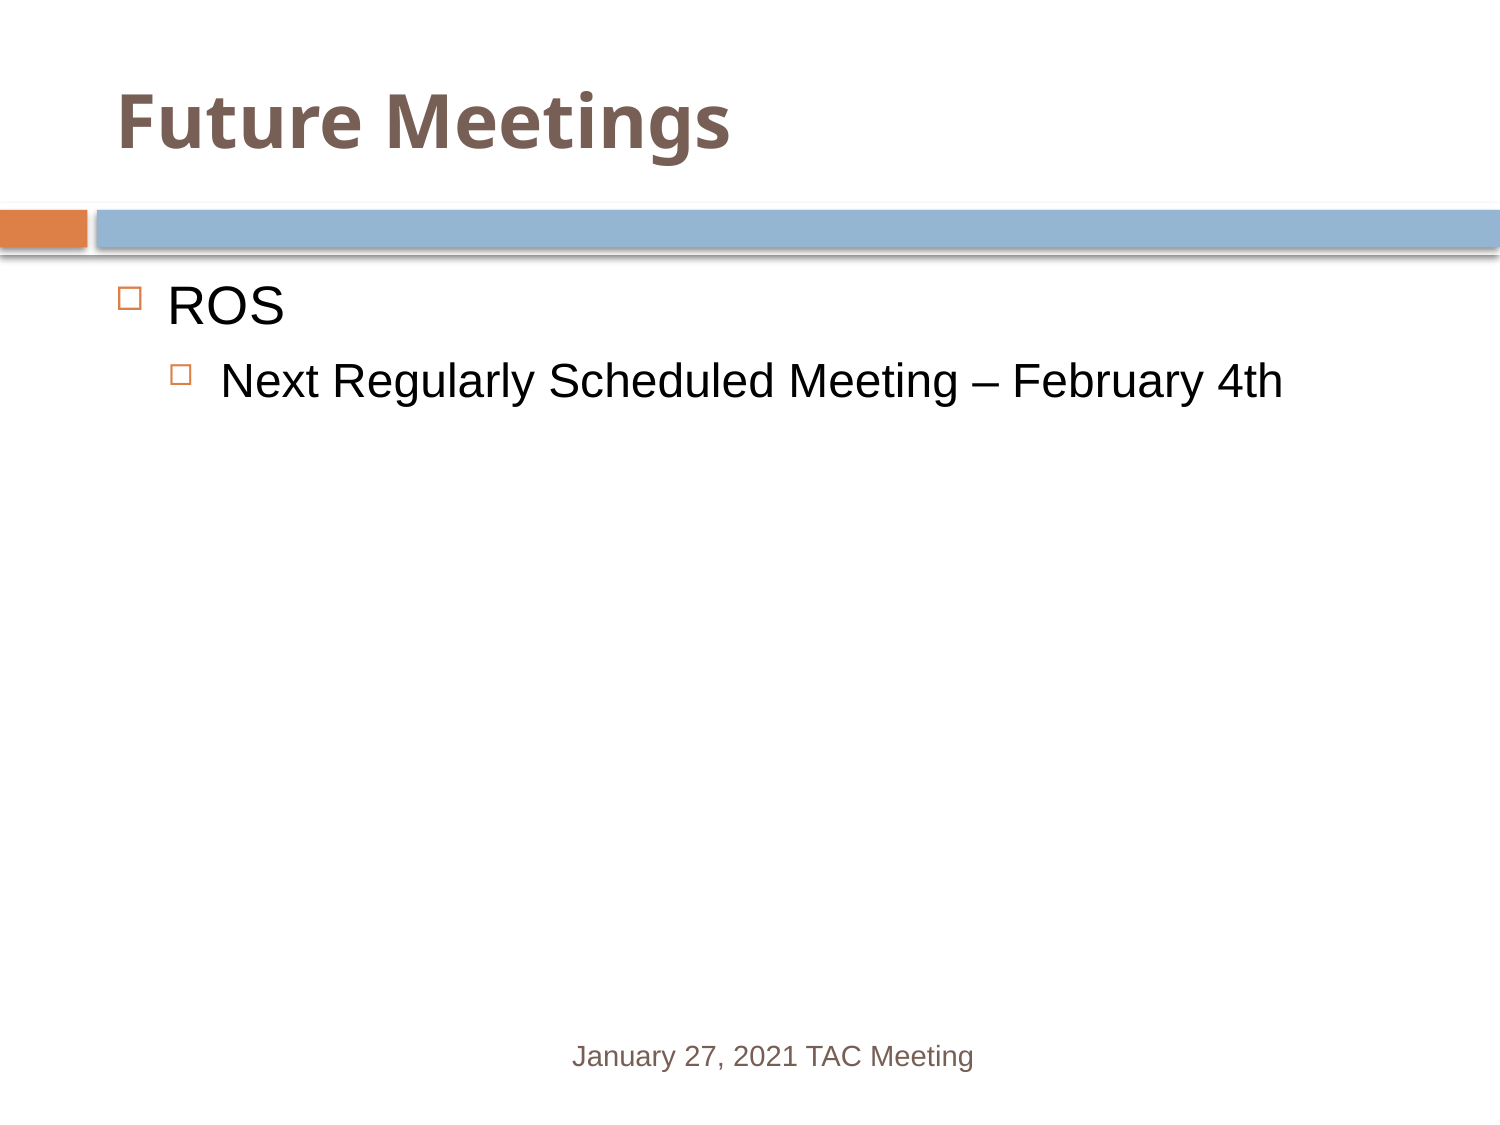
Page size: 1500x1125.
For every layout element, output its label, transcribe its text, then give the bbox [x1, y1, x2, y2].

footer January 27, 2021 TAC Meeting [99, 1025, 990, 1085]
list ROS Next Regularly Scheduled Meeting – February 4th [100, 262, 1439, 1001]
title Future Meetings [100, 37, 1439, 201]
